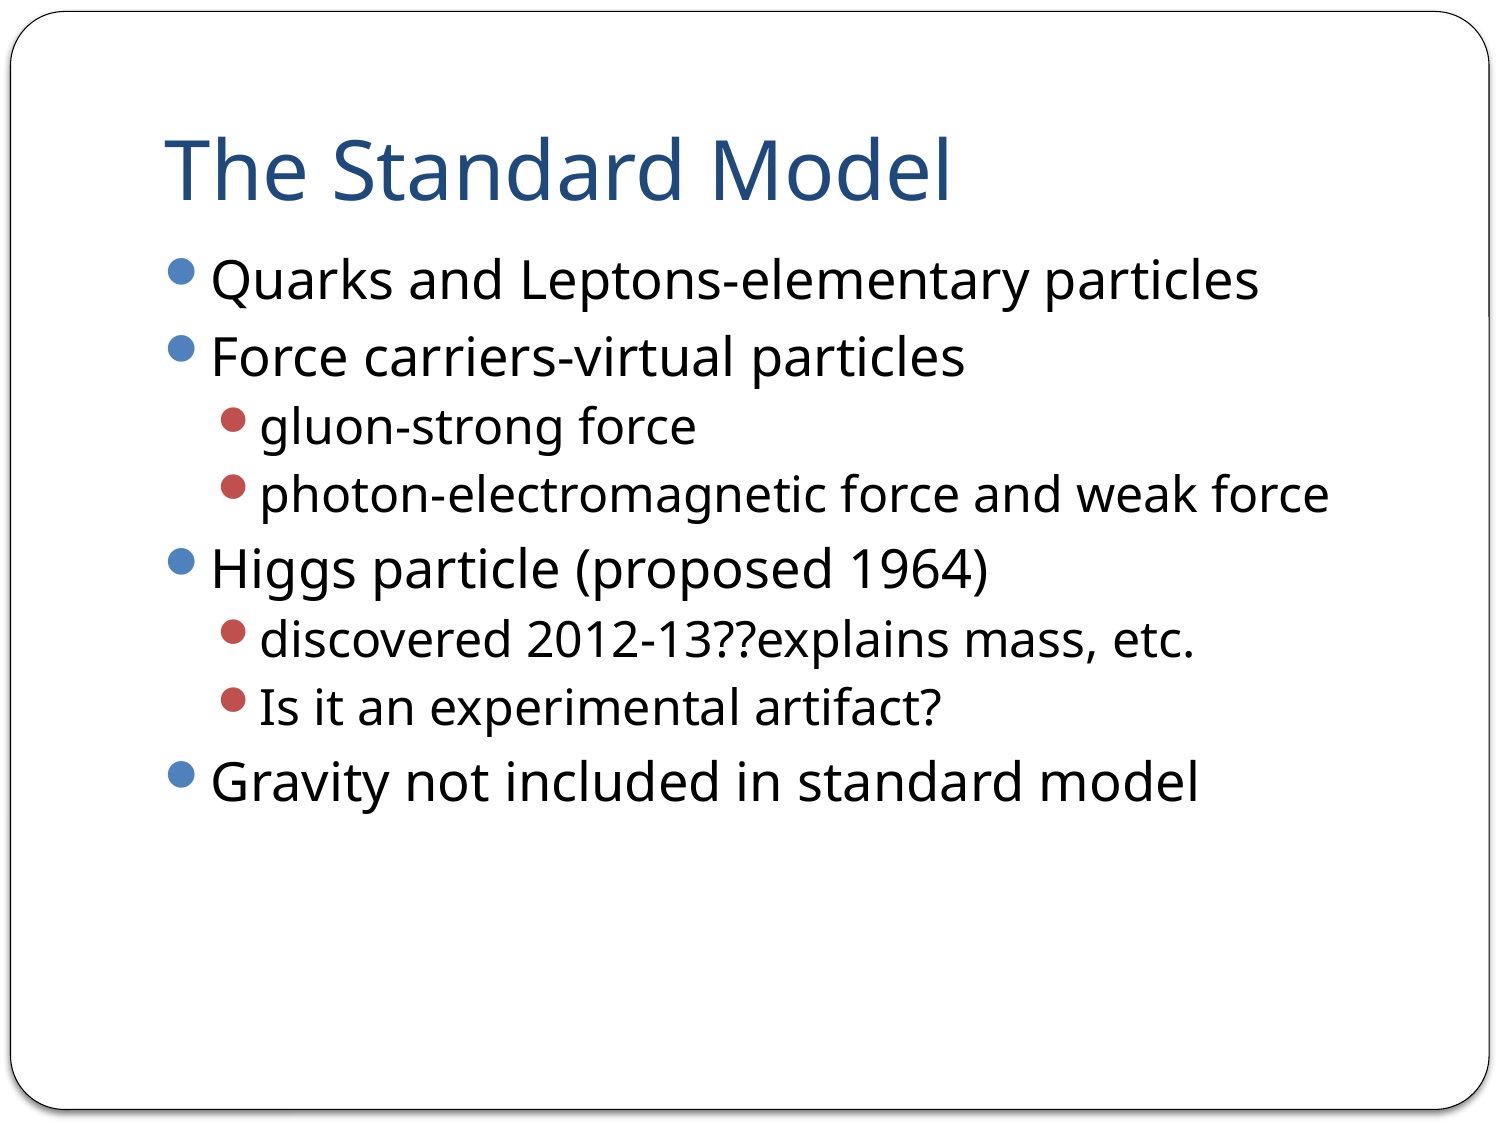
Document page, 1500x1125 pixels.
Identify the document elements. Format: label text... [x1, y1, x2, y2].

title The Standard Model [150, 45, 1425, 233]
list Quarks and Leptons-elementary particles Force carriers-virtual particles gluon-strong force photon-electromagnetic force and weak force Higgs particle (proposed 1964) discovered 2012-13??explains mass, etc. Is it an experimental artifact? Gravity not included in standard model [150, 237, 1425, 988]
